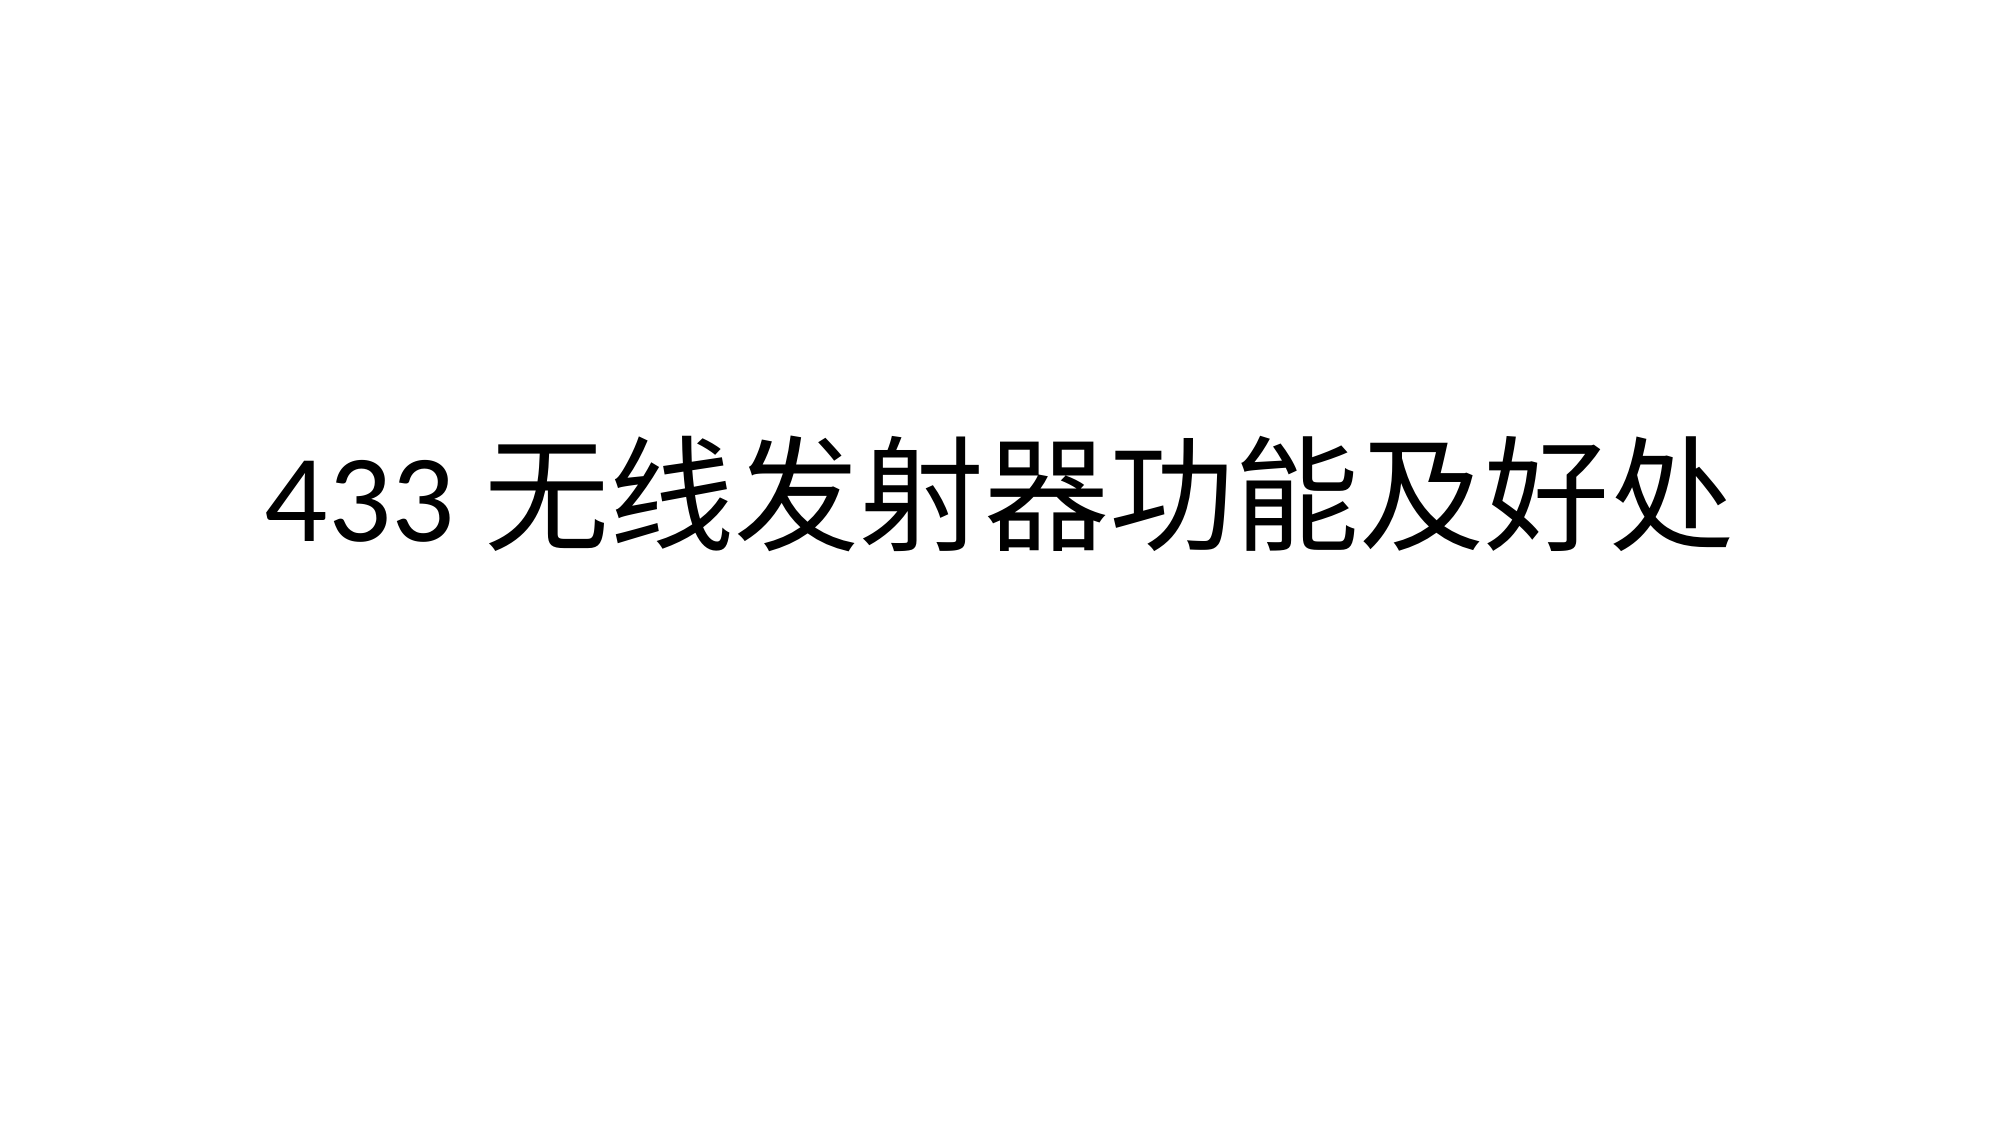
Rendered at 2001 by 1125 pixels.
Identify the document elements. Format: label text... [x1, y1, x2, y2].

title 433无线发射器功能及好处 [249, 184, 1750, 576]
